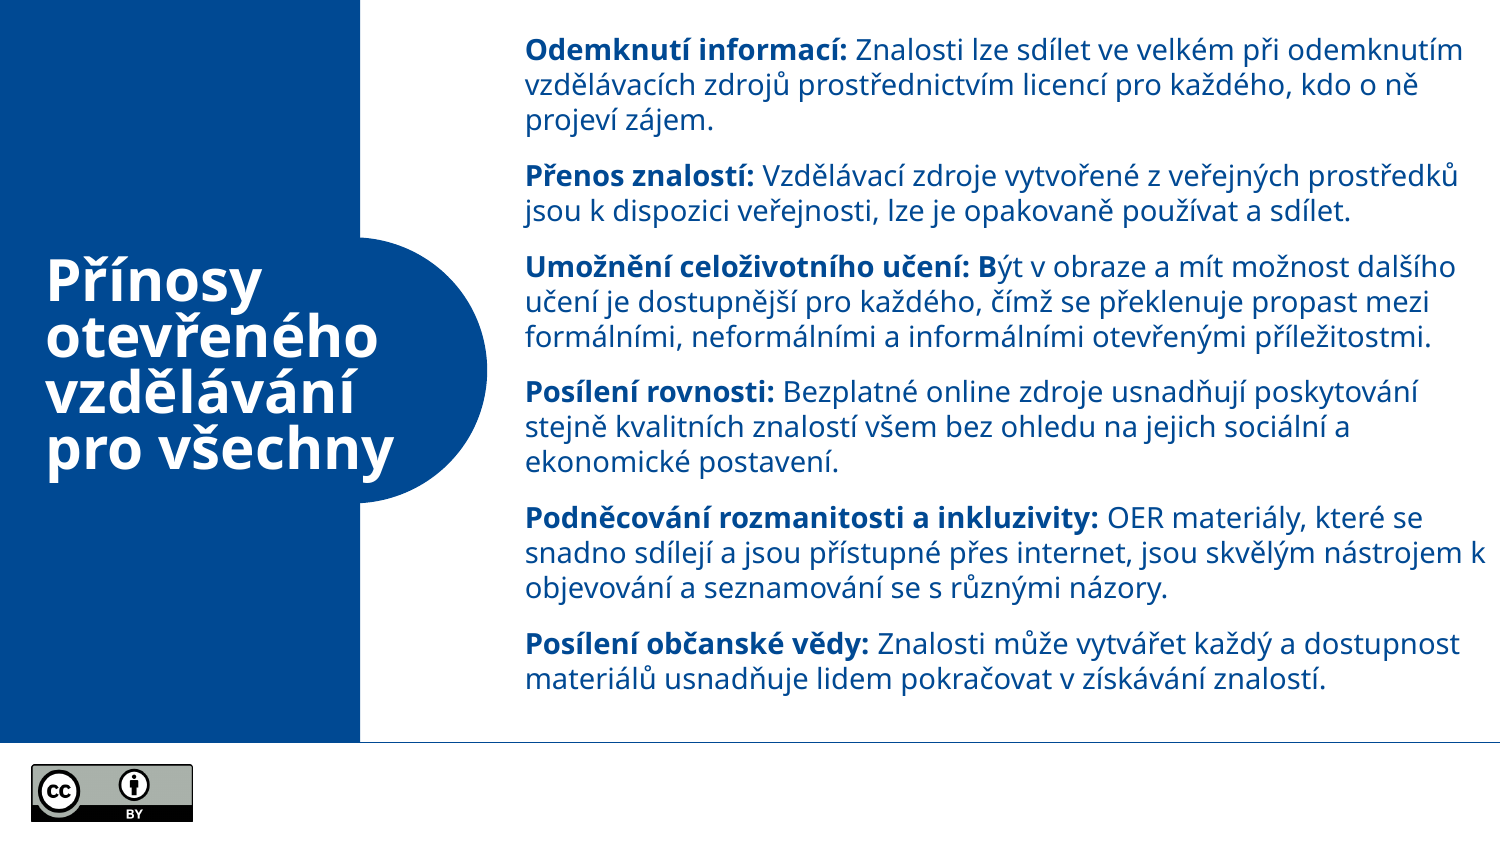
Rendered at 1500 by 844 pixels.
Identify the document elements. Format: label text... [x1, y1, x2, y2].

text_box [317, 237, 389, 242]
text_box Odemknutí informací: Znalosti lze sdílet ve velkém při odemknutím vzdělávacích zdrojů prostřednictvím licencí pro každého, kdo o ně projeví zájem. Přenos znalostí: Vzdělávací zdroje vytvořené z veřejných prostředků jsou k dispozici veřejnosti, lze je opakovaně používat a sdílet. Umožnění celoživotního učení: Být v obraze a mít možnost dalšího učení je dostupnější pro každého, čímž se překlenuje propast mezi formálními, neformálními a informálními otevřenými příležitostmi. Posílení rovnosti: Bezplatné online zdroje usnadňují poskytování stejně kvalitních znalostí všem bez ohledu na jejich sociální a ekonomické postavení. Podněcování rozmanitosti a inkluzivity: OER materiály, které se snadno sdílejí a jsou přístupné přes internet, jsou skvělým nástrojem k objevování a seznamování se s různými názory. Posílení občanské vědy: Znalosti může vytvářet každý a dostupnost materiálů usnadňuje lidem pokračovat v získávání znalostí. [509, 16, 1500, 711]
text_box [308, 496, 397, 504]
picture [31, 764, 193, 822]
text_box [0, 0, 361, 742]
text_box [429, 260, 488, 480]
text_box [0, 750, 1500, 844]
text_box Přínosy otevřeného vzdělávání pro všechny [30, 242, 429, 496]
